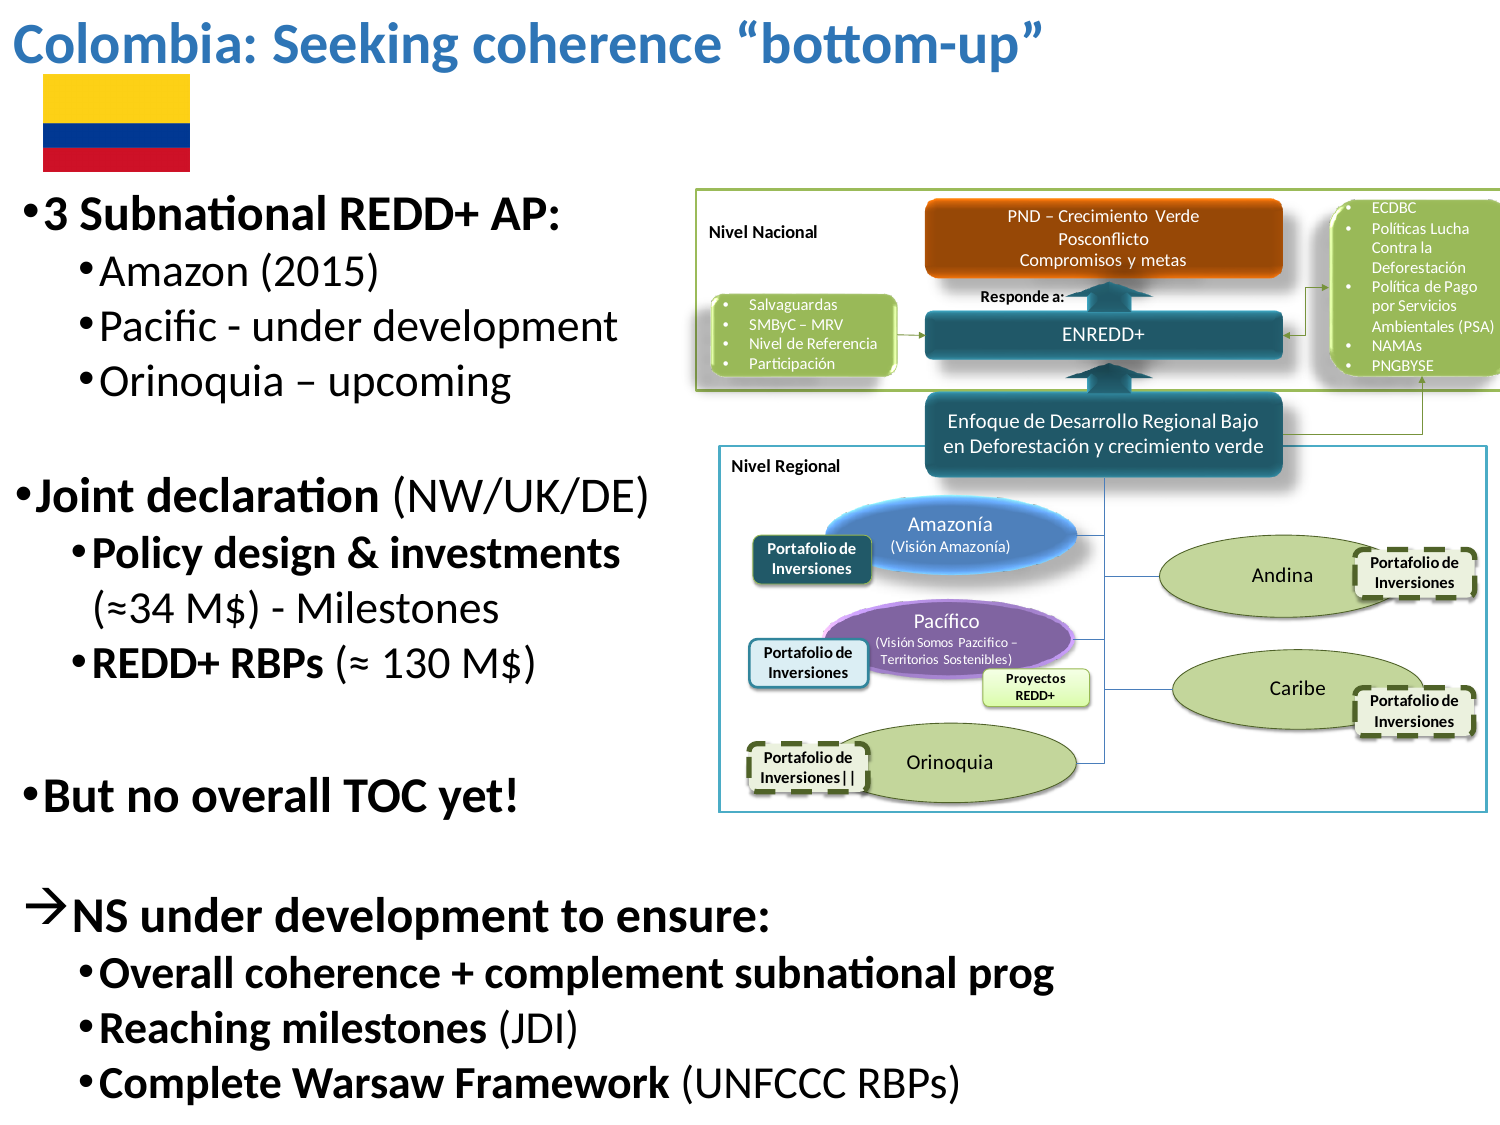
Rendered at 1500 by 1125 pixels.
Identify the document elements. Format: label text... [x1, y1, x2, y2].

picture [676, 188, 1500, 813]
picture [43, 74, 190, 172]
text_box Colombia: Seeking coherence “bottom-up” [0, 0, 1500, 83]
text_box 3 Subnational REDD+ AP: Amazon (2015) Pacific - under development Orinoquia – upcoming [7, 172, 767, 413]
text_box But no overall TOC yet! NS under development to ensure: Overall coherence + complement subnational prog Reaching milestones (JDI) Complete Warsaw Framework (UNFCCC RBPs) [7, 755, 1134, 1116]
text_box Joint declaration (NW/UK/DE) Policy design & investments (≈34 M$) - Milestones REDD+ RBPs (≈ 130 M$) [0, 455, 676, 696]
